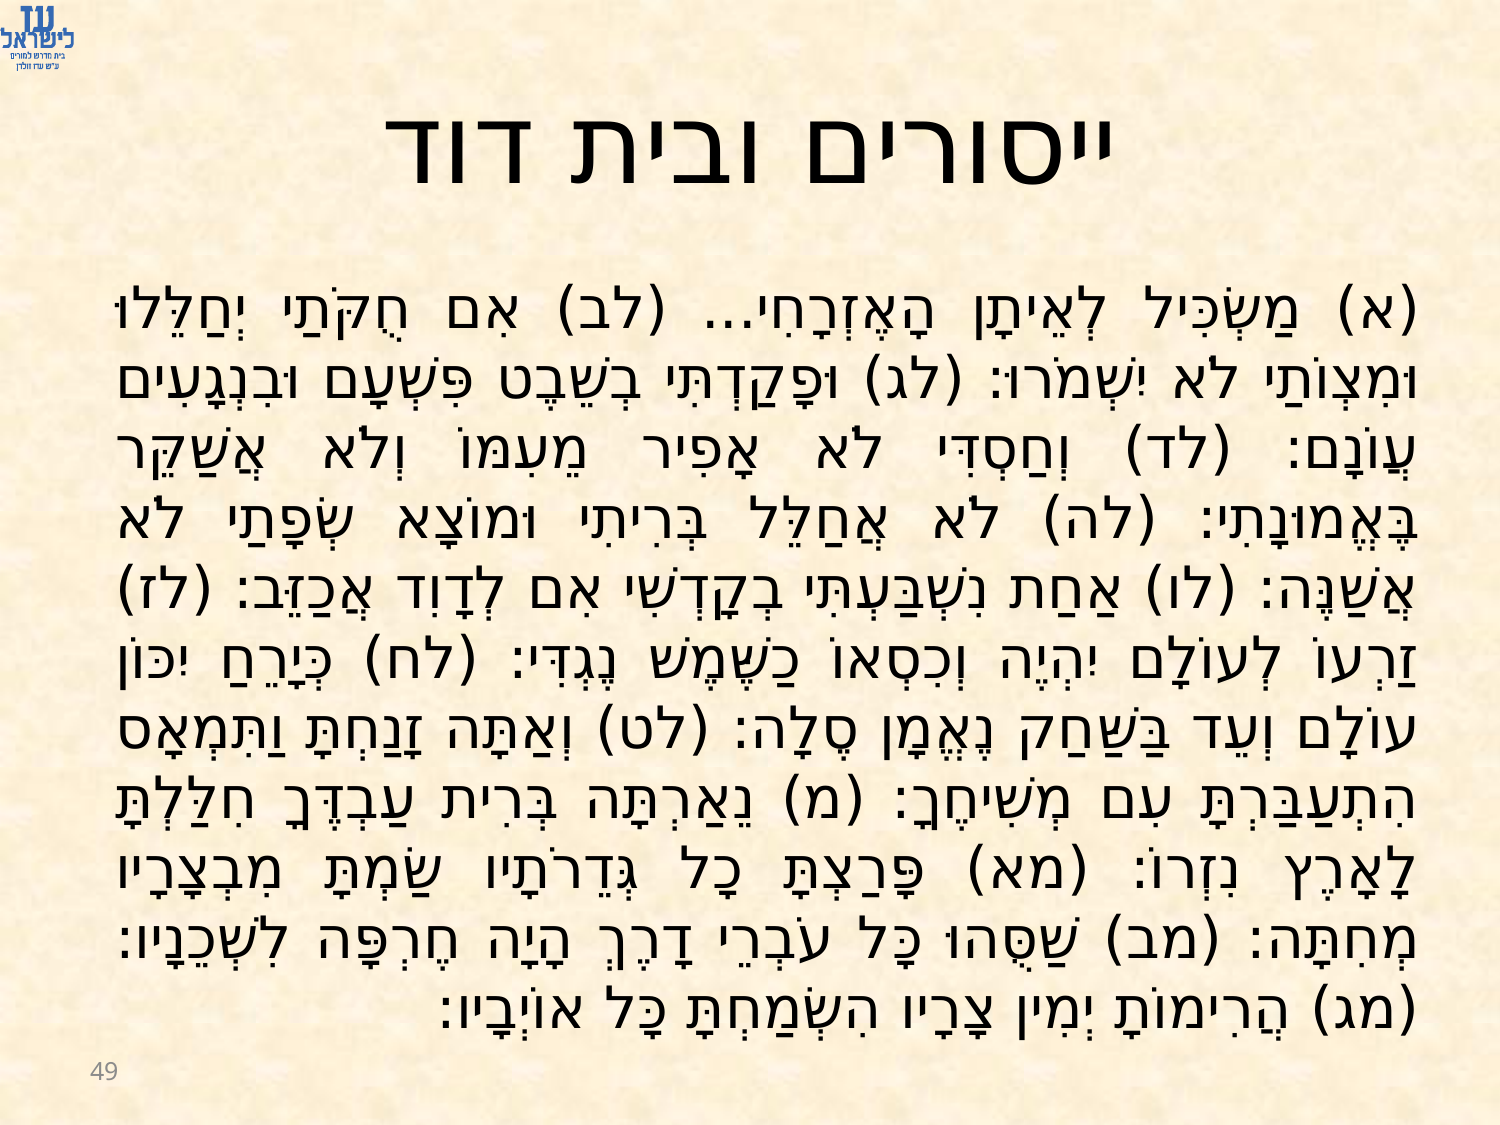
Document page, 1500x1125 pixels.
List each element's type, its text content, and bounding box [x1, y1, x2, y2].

picture [0, 0, 1500, 1125]
list (א) מַשְׂכִּיל לְאֵיתָן הָאֶזְרָחִי... (לב) אִם חֻקֹּתַי יְחַלֵּלוּ וּמִצְוֹתַי לֹא יִשְׁמֹרוּ: (לג) וּפָקַדְתִּי בְשֵׁבֶט פִּשְׁעָם וּבִנְגָעִים עֲוֹנָם: (לד) וְחַסְדִּי לֹא אָפִיר מֵעִמּוֹ וְלֹא אֲשַׁקֵּר בֶּאֱמוּנָתִי: (לה) לֹא אֲחַלֵּל בְּרִיתִי וּמוֹצָא שְׂפָתַי לֹא אֲשַׁנֶּה: (לו) אַחַת נִשְׁבַּעְתִּי בְקָדְשִׁי אִם לְדָוִד אֲכַזֵּב: (לז) זַרְעוֹ לְעוֹלָם יִהְיֶה וְכִסְאוֹ כַשֶּׁמֶשׁ נֶגְדִּי: (לח) כְּיָרֵחַ יִכּוֹן עוֹלָם וְעֵד בַּשַּׁחַק נֶאֱמָן סֶלָה: (לט) וְאַתָּה זָנַחְתָּ וַתִּמְאָס הִתְעַבַּרְתָּ עִם מְשִׁיחֶךָ: (מ) נֵאַרְתָּה בְּרִית עַבְדֶּךָ חִלַּלְתָּ לָאָרֶץ נִזְרוֹ: (מא) פָּרַצְתָּ כָל גְּדֵרֹתָיו שַׂמְתָּ מִבְצָרָיו מְחִתָּה: (מב) שַׁסֻּהוּ כָּל עֹבְרֵי דָרֶךְ הָיָה חֶרְפָּה לִשְׁכֵנָיו: (מג) הֲרִימוֹתָ יְמִין צָרָיו הִשְׂמַחְתָּ כָּל אוֹיְבָיו: [100, 262, 1436, 1083]
slide_number 49 [75, 1042, 425, 1103]
title ייסורים ובית דוד [75, 45, 1425, 233]
